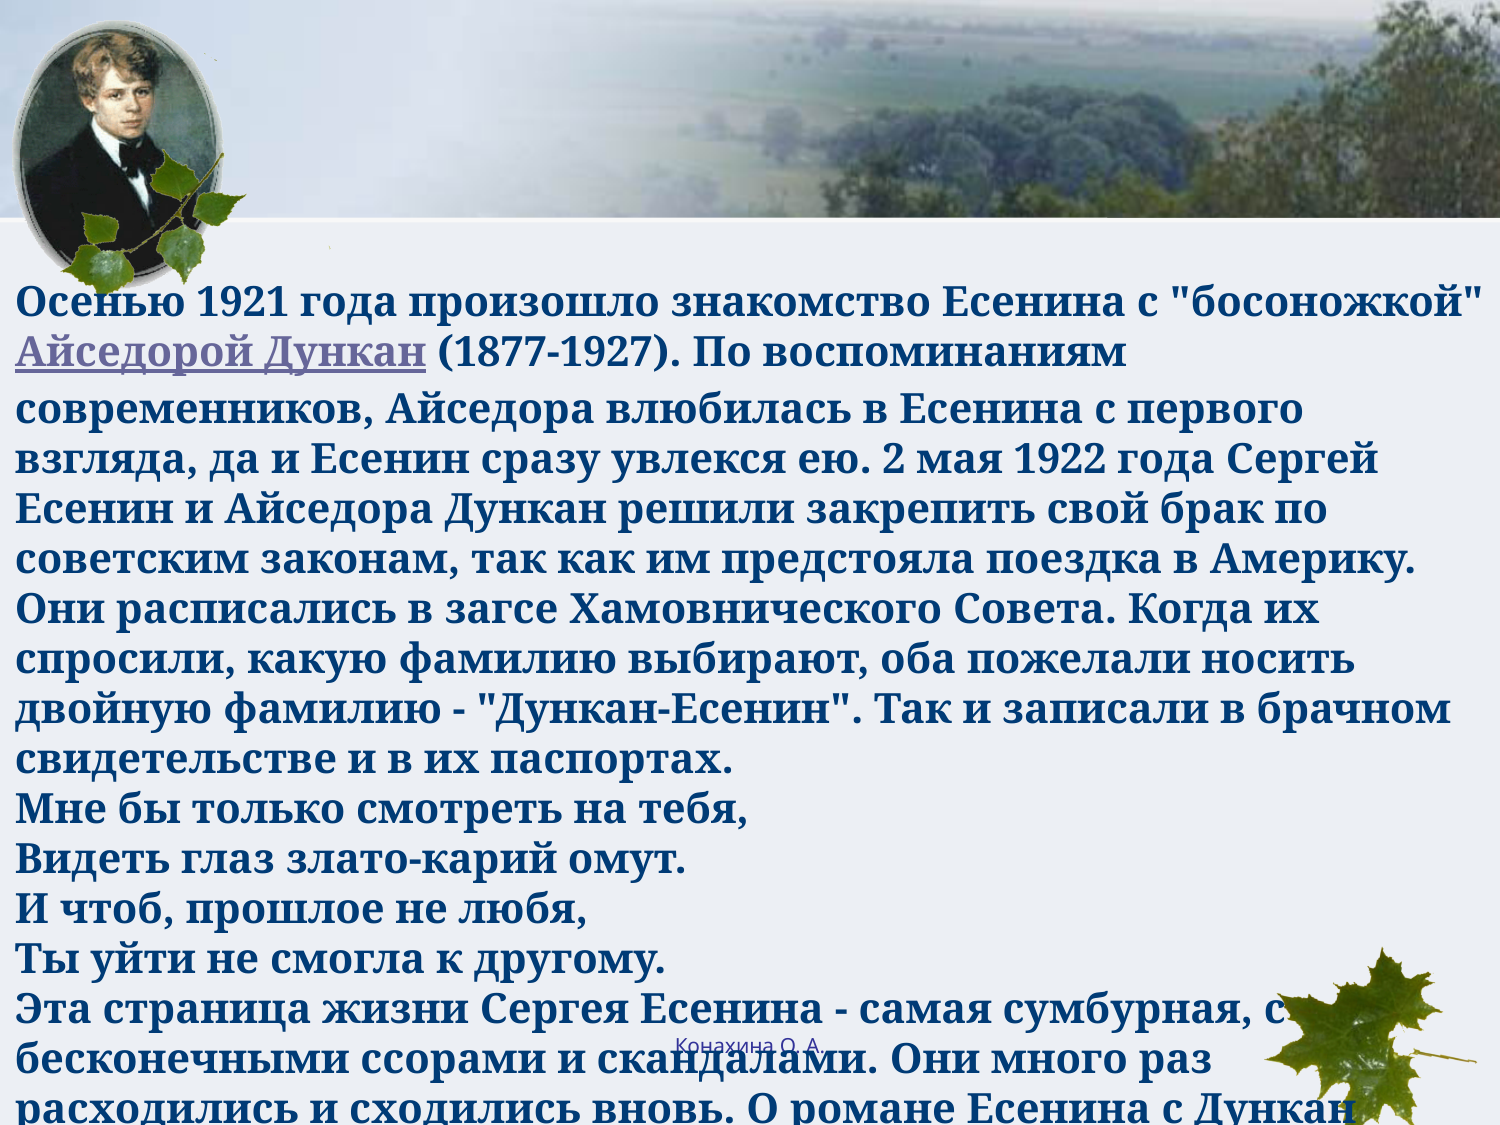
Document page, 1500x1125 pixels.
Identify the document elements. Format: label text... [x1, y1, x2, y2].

text_box Осенью 1921 года произошло знакомство Есенина с "босоножкой" Айседорой Дункан (1877-1927). По воспоминаниям современников, Айседора влюбилась в Есенина с первого взгляда, да и Есенин сразу увлекся ею. 2 мая 1922 года Сергей Есенин и Айседора Дункан решили закрепить свой брак по советским законам, так как им предстояла поездка в Америку. Они расписались в загсе Хамовнического Совета. Когда их спросили, какую фамилию выбирают, оба пожелали носить двойную фамилию - "Дункан-Есенин". Так и записали в брачном свидетельстве и в их паспортах. Мне бы только смотреть на тебя, Видеть глаз злато-карий омут. И чтоб, прошлое не любя, Ты уйти не смогла к другому. Эта страница жизни Сергея Есенина - самая сумбурная, с бесконечными ссорами и скандалами. Они много раз расходились и сходились вновь. О романе Есенина с Дункан написаны сотни томов. Делались многочисленные попытки разгадать тайну отношений этих двух таких не похожих друг на друга людей. [0, 267, 1500, 1125]
picture [0, 0, 1500, 267]
